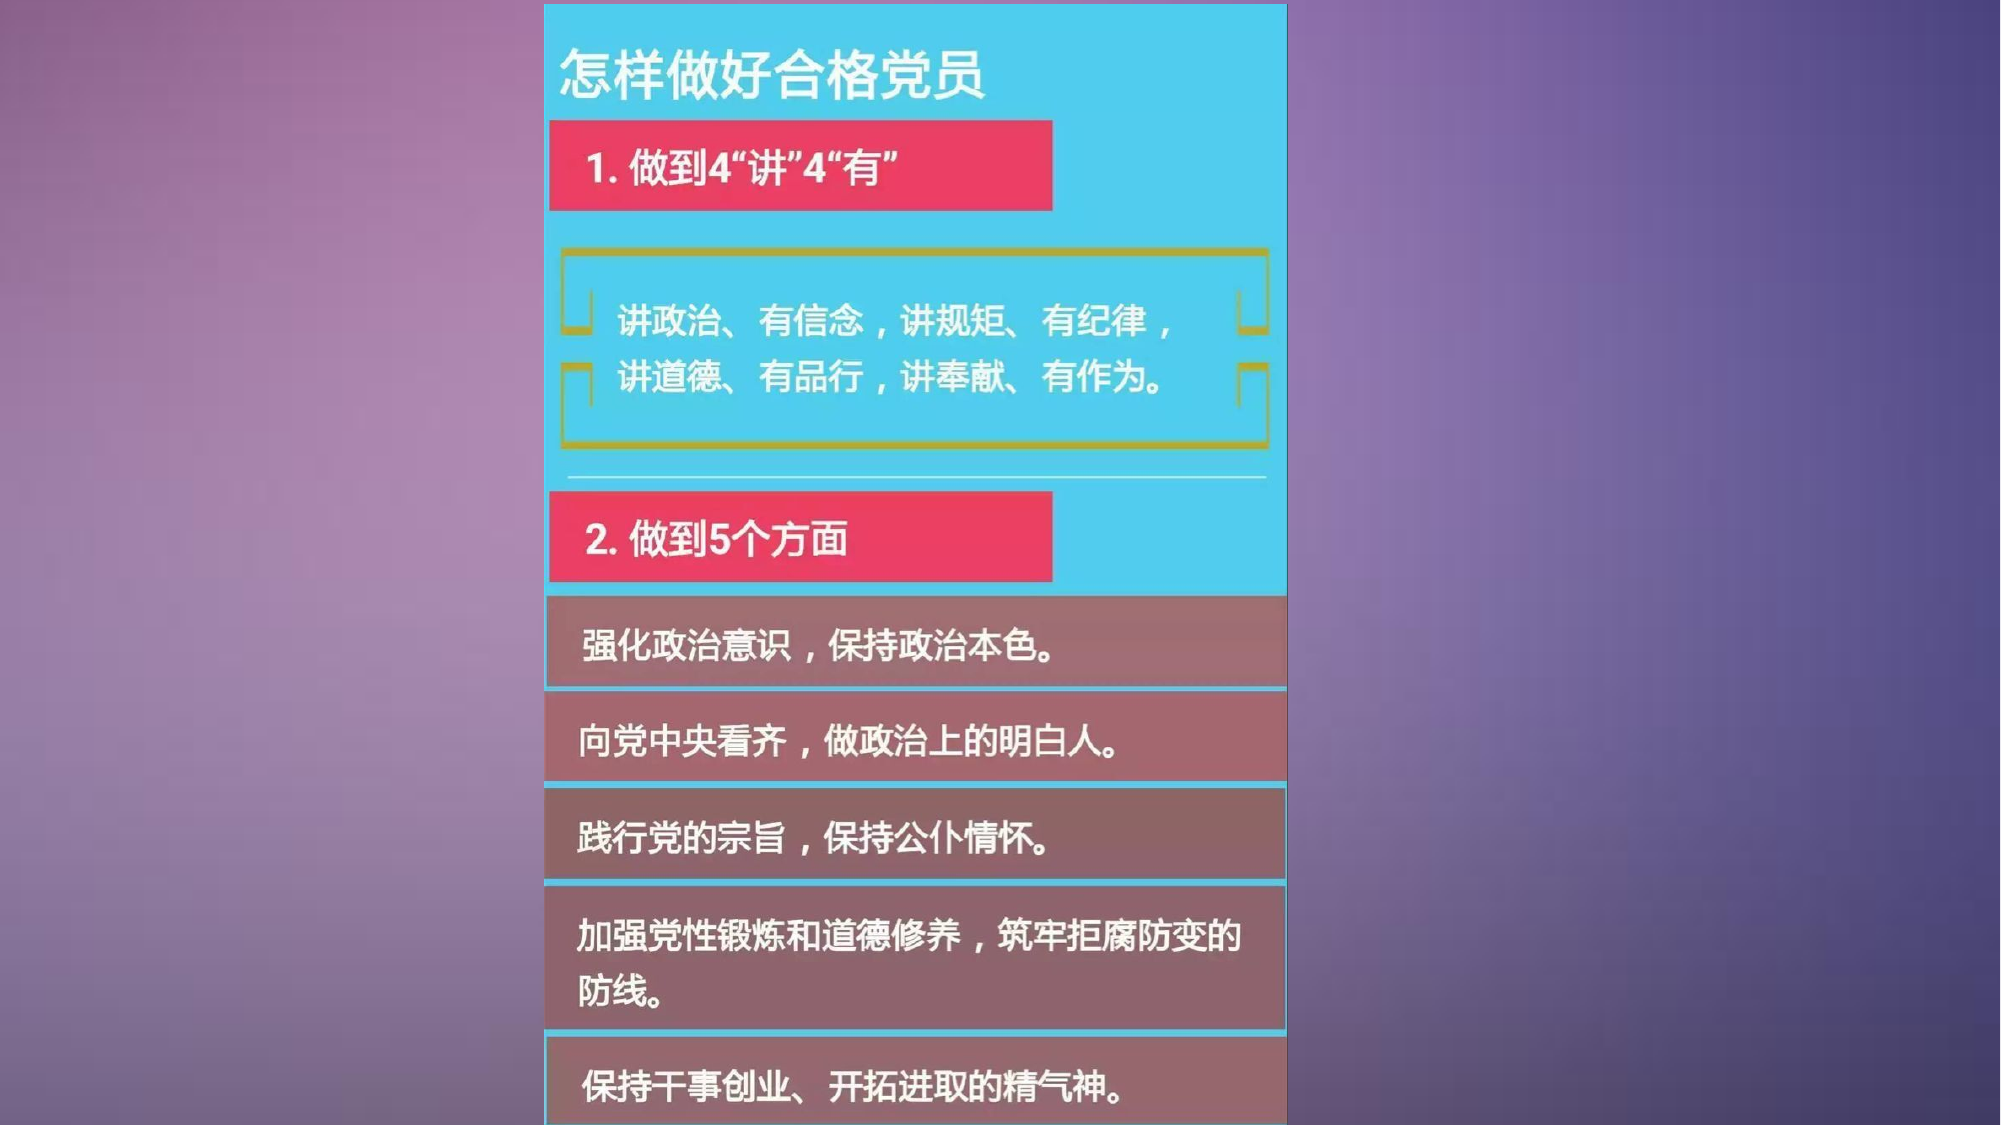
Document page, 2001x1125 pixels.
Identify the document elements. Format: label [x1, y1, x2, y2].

list [544, 4, 1288, 1125]
picture [0, 0, 2001, 1125]
